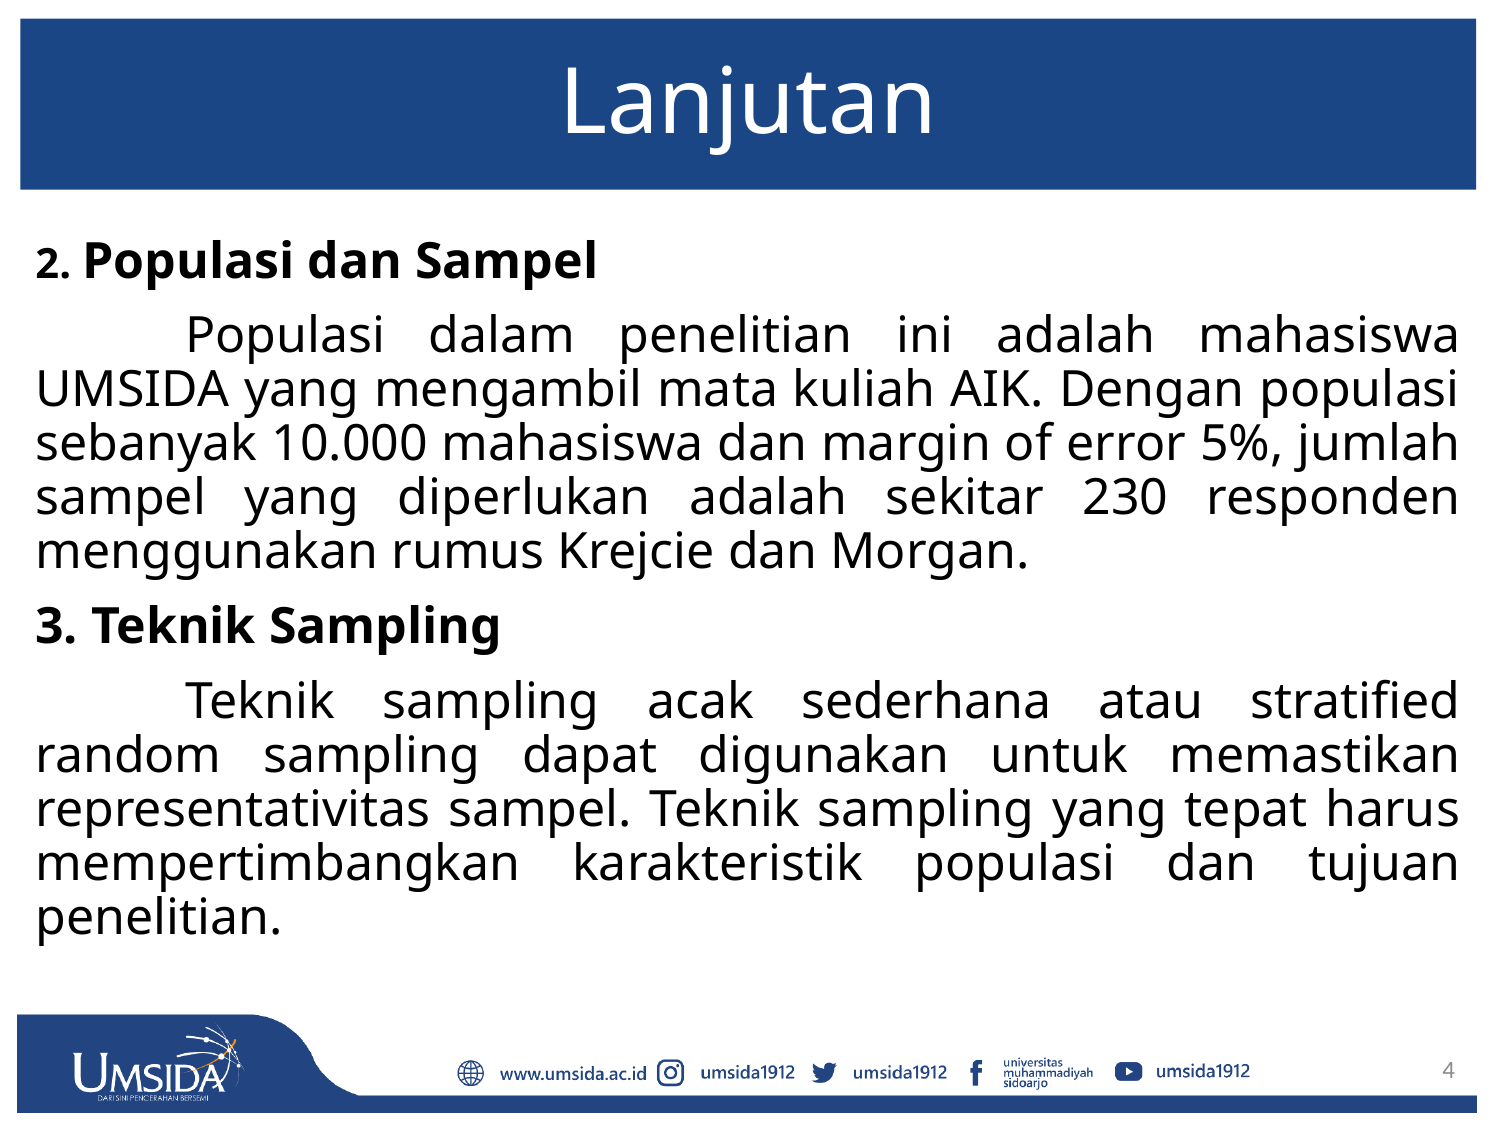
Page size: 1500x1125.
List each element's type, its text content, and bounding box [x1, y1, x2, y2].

list 2. Populasi dan Sampel Populasi dalam penelitian ini adalah mahasiswa UMSIDA yang mengambil mata kuliah AIK. Dengan populasi sebanyak 10.000 mahasiswa dan margin of error 5%, jumlah sampel yang diperlukan adalah sekitar 230 responden menggunakan rumus Krejcie dan Morgan. 3. Teknik Sampling Teknik sampling acak sederhana atau stratified random sampling dapat digunakan untuk memastikan representativitas sampel. Teknik sampling yang tepat harus mempertimbangkan karakteristik populasi dan tujuan penelitian. [20, 227, 1477, 992]
title Lanjutan [20, 18, 1477, 190]
picture [17, 18, 1477, 1113]
